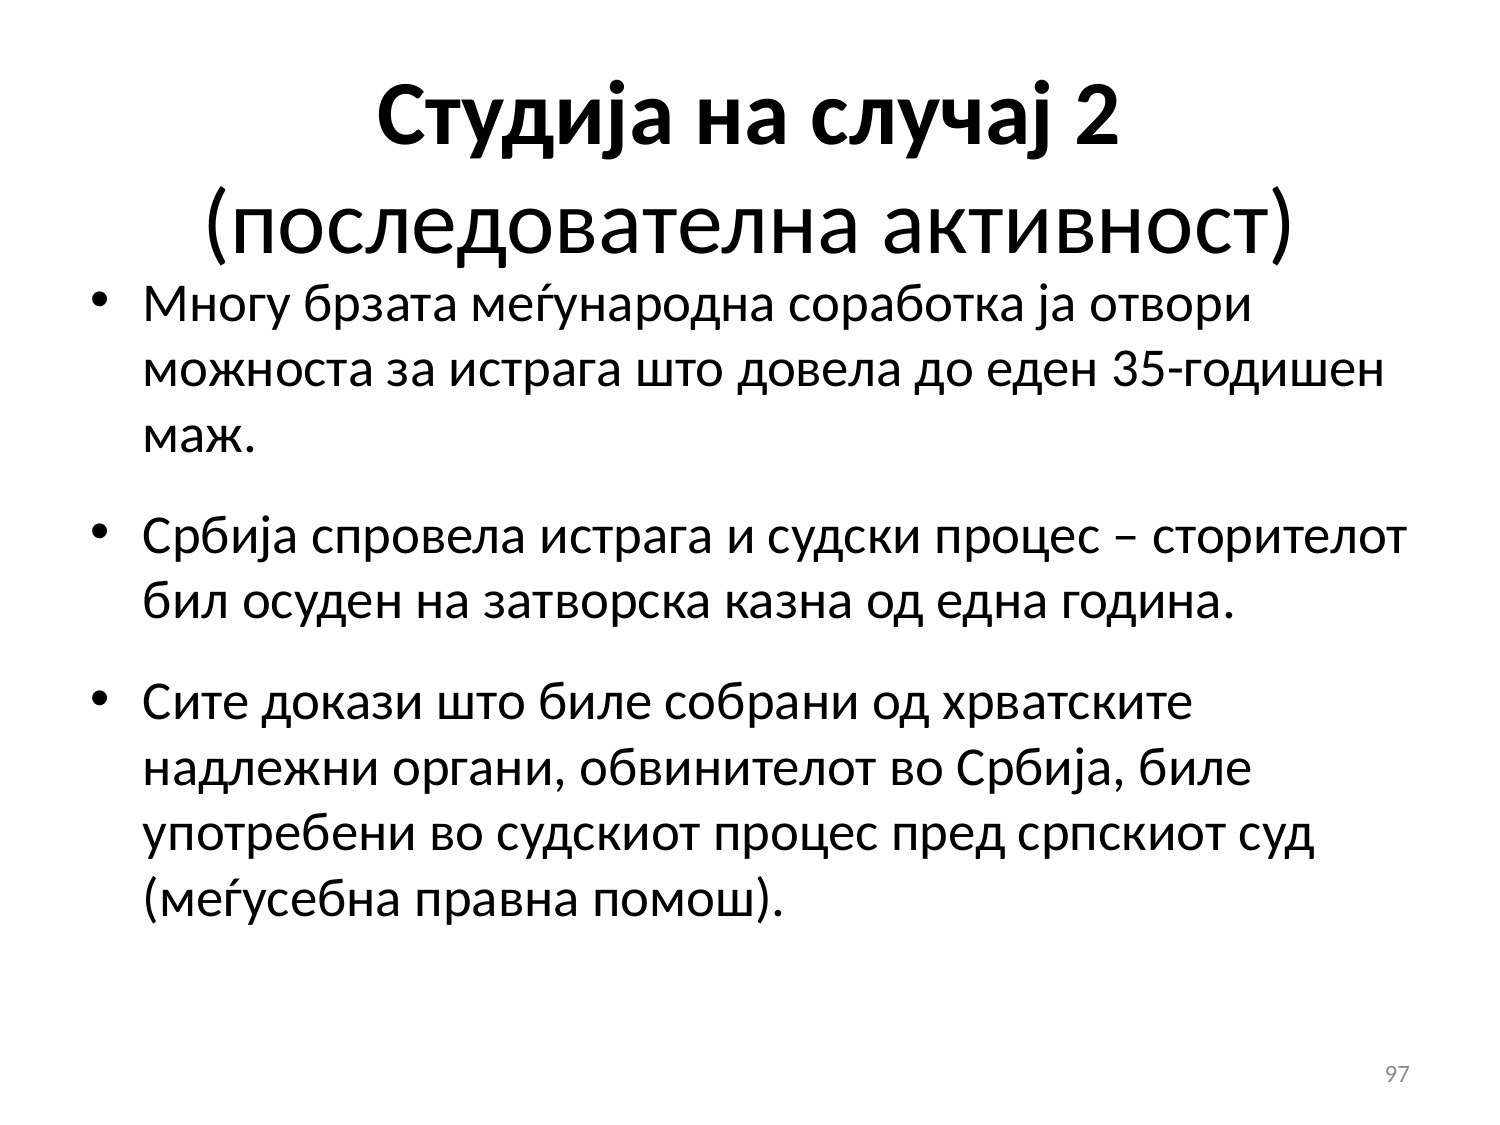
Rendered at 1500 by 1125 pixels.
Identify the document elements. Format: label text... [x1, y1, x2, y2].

title Студија на случај 2 (последователна активност) [75, 45, 1425, 187]
list Многу брзата меѓународна соработка ја отвори можноста за истрага што довела до еден 35-годишен маж. Србија спровела истрага и судски процес – сторителот бил осуден на затворска казна од една година. Сите докази што биле собрани од хрватските надлежни органи, обвинителот во Србија, биле употребени во судскиот процес пред српскиот суд (меѓусебна правна помош). [75, 258, 1425, 1005]
slide_number 97 [1074, 1042, 1425, 1103]
